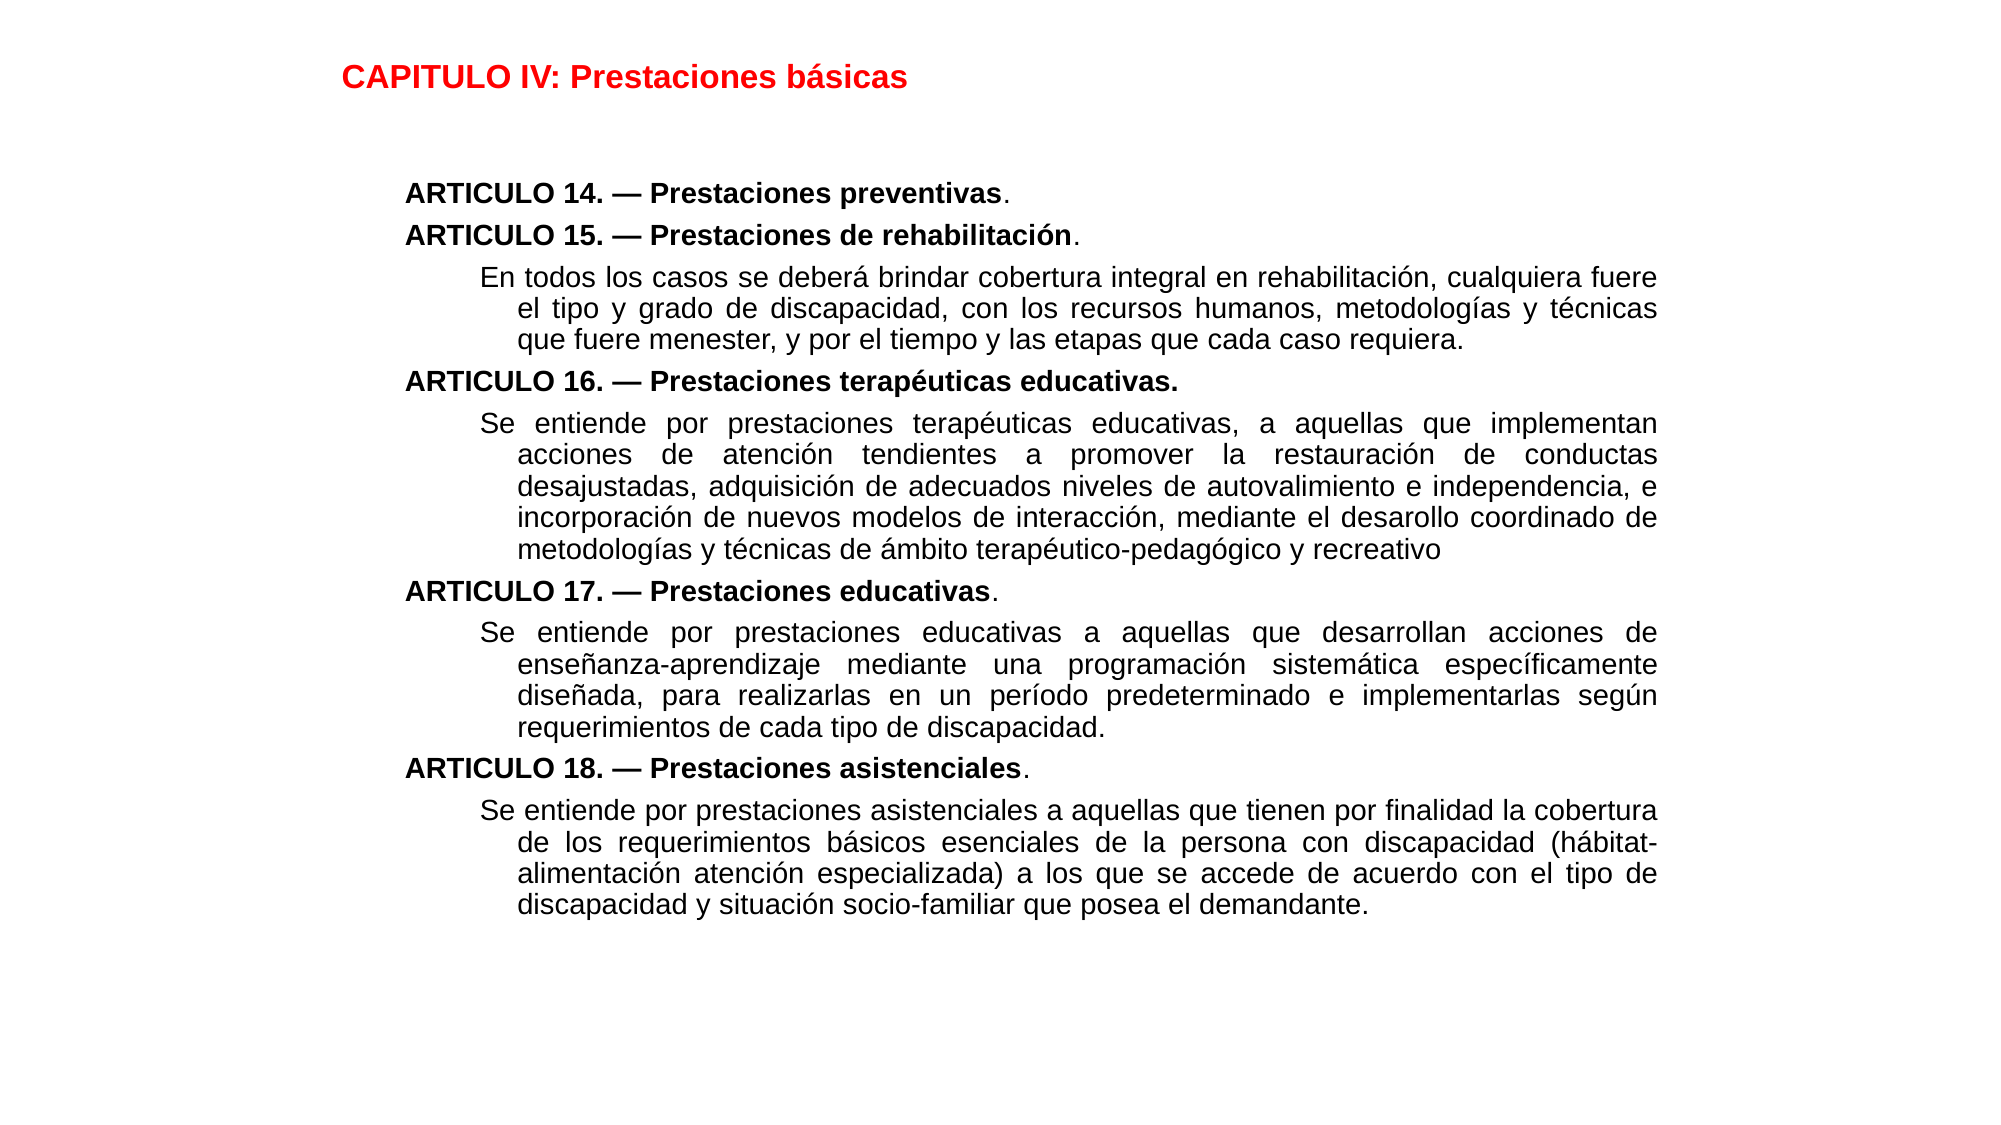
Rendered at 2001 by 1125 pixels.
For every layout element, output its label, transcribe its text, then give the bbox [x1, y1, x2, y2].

title CAPITULO IV: Prestaciones básicas [326, 45, 1675, 114]
list ARTICULO 14. — Prestaciones preventivas. ARTICULO 15. — Prestaciones de rehabilitación. En todos los casos se deberá brindar cobertura integral en rehabilitación, cualquiera fuere el tipo y grado de discapacidad, con los recursos humanos, metodologías y técnicas que fuere menester, y por el tiempo y las etapas que cada caso requiera. ARTICULO 16. — Prestaciones terapéuticas educativas. Se entiende por prestaciones terapéuticas educativas, a aquellas que implementan acciones de atención tendientes a promover la restauración de conductas desajustadas, adquisición de adecuados niveles de autovalimiento e independencia, e incorporación de nuevos modelos de interacción, mediante el desarollo coordinado de metodologías y técnicas de ámbito terapéutico-pedagógico y recreativo ARTICULO 17. — Prestaciones educativas. Se entiende por prestaciones educativas a aquellas que desarrollan acciones de enseñanza-aprendizaje mediante una programación sistemática específicamente diseñada, para realizarlas en un período predeterminado e implementarlas según requerimientos de cada tipo de discapacidad. ARTICULO 18. — Prestaciones asistenciales. Se entiende por prestaciones asistenciales a aquellas que tienen por finalidad la cobertura de los requerimientos básicos esenciales de la persona con discapacidad (hábitat-alimentación atención especializada) a los que se accede de acuerdo con el tipo de discapacidad y situación socio-familiar que posea el demandante. [314, 125, 1675, 1005]
